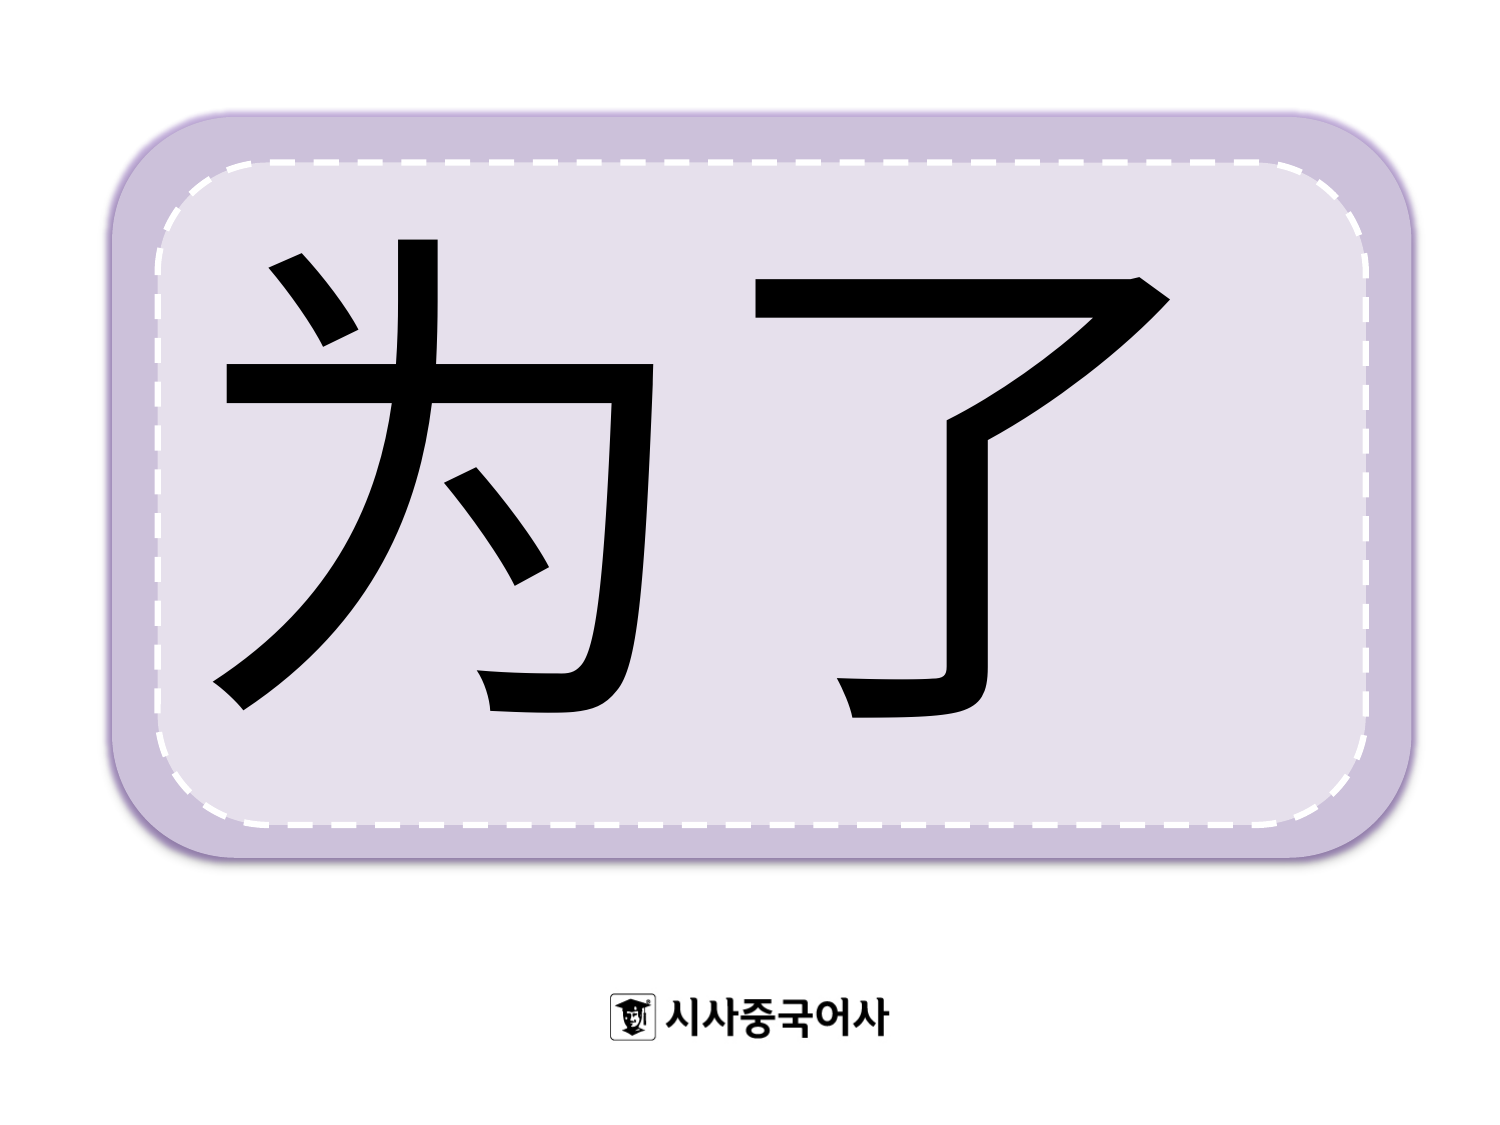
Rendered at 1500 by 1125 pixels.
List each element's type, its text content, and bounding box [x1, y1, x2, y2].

text_box [162, 160, 1371, 824]
text_box 为了 [159, 137, 1368, 800]
picture [602, 987, 898, 1047]
